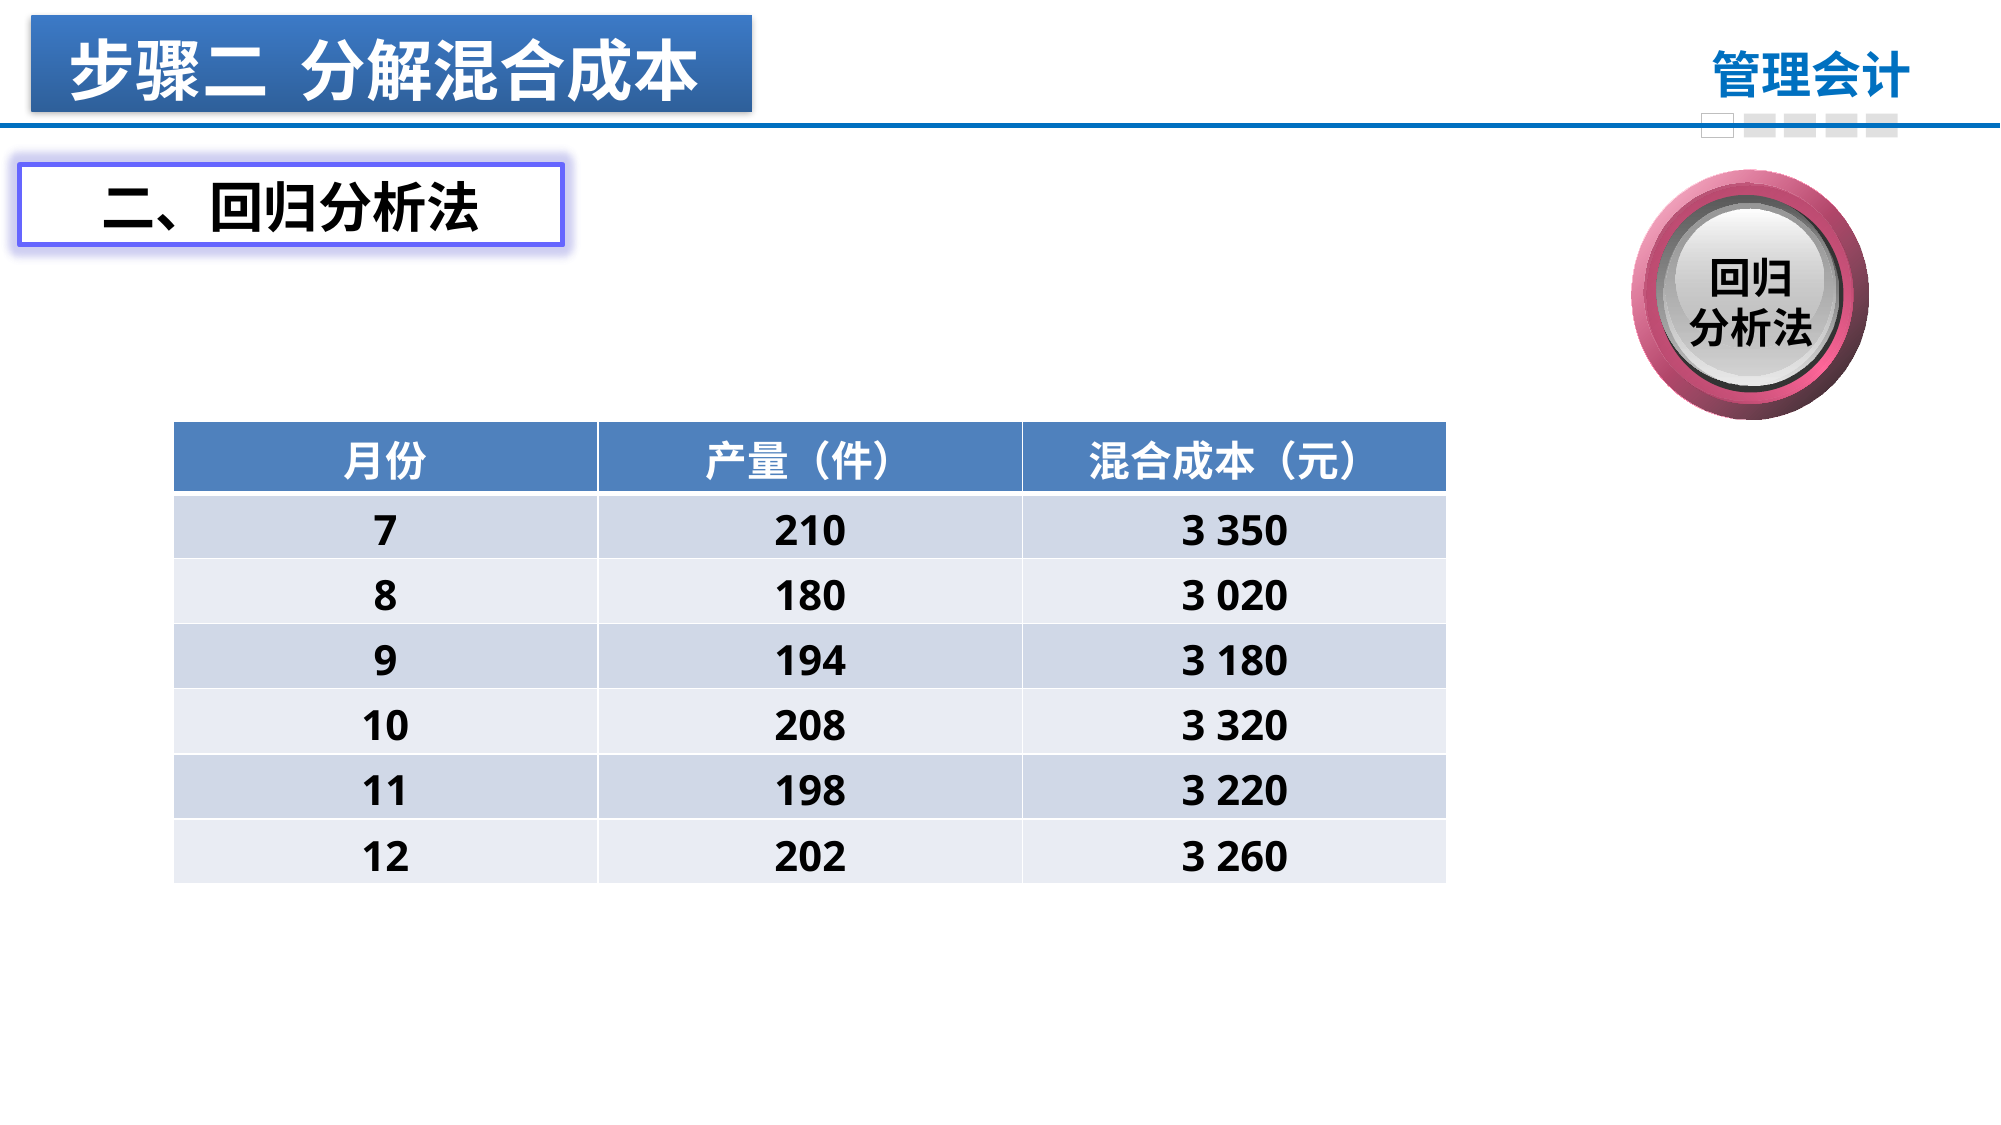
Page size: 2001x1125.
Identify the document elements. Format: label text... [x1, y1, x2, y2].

table_cell 198 [599, 755, 1022, 818]
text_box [1631, 169, 1869, 421]
table_cell 12 [174, 820, 597, 883]
table_cell 8 [174, 559, 597, 623]
table_cell 3 020 [1023, 559, 1446, 623]
table_cell 180 [599, 559, 1022, 623]
table_cell 210 [599, 496, 1022, 558]
table_cell 3 320 [1023, 689, 1446, 753]
table_cell 3 180 [1023, 624, 1446, 688]
table_cell 7 [174, 496, 597, 558]
table_cell 208 [599, 689, 1022, 753]
table_header 混合成本（元） [1023, 422, 1446, 491]
table_header 产量（件） [599, 422, 1022, 491]
table_cell 202 [599, 820, 1022, 883]
table_cell 3 220 [1023, 755, 1446, 818]
table_cell 3 260 [1023, 820, 1446, 883]
table_cell 9 [174, 624, 597, 688]
table_cell 11 [174, 755, 597, 818]
table_cell 3 350 [1023, 496, 1446, 558]
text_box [0, 136, 587, 273]
table_cell 10 [174, 689, 597, 753]
table_header 月份 [174, 422, 597, 491]
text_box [31, 14, 753, 118]
table_cell 194 [599, 624, 1022, 688]
